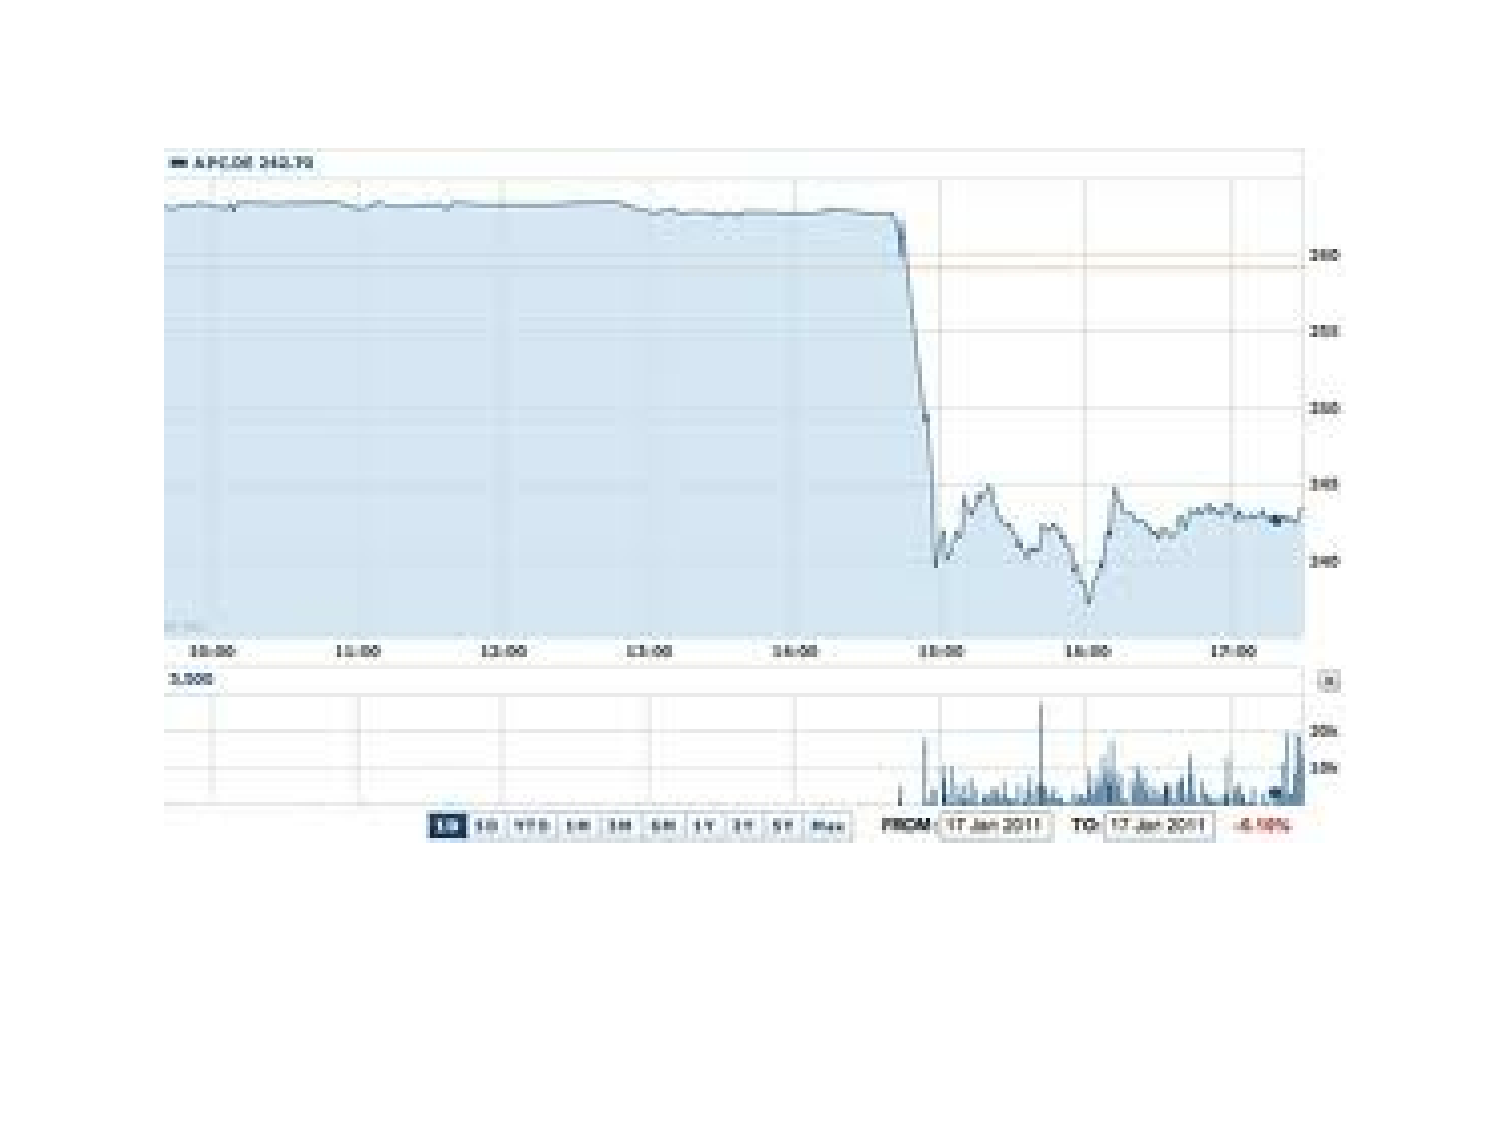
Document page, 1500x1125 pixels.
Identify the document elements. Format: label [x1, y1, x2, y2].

picture [163, 148, 1346, 843]
